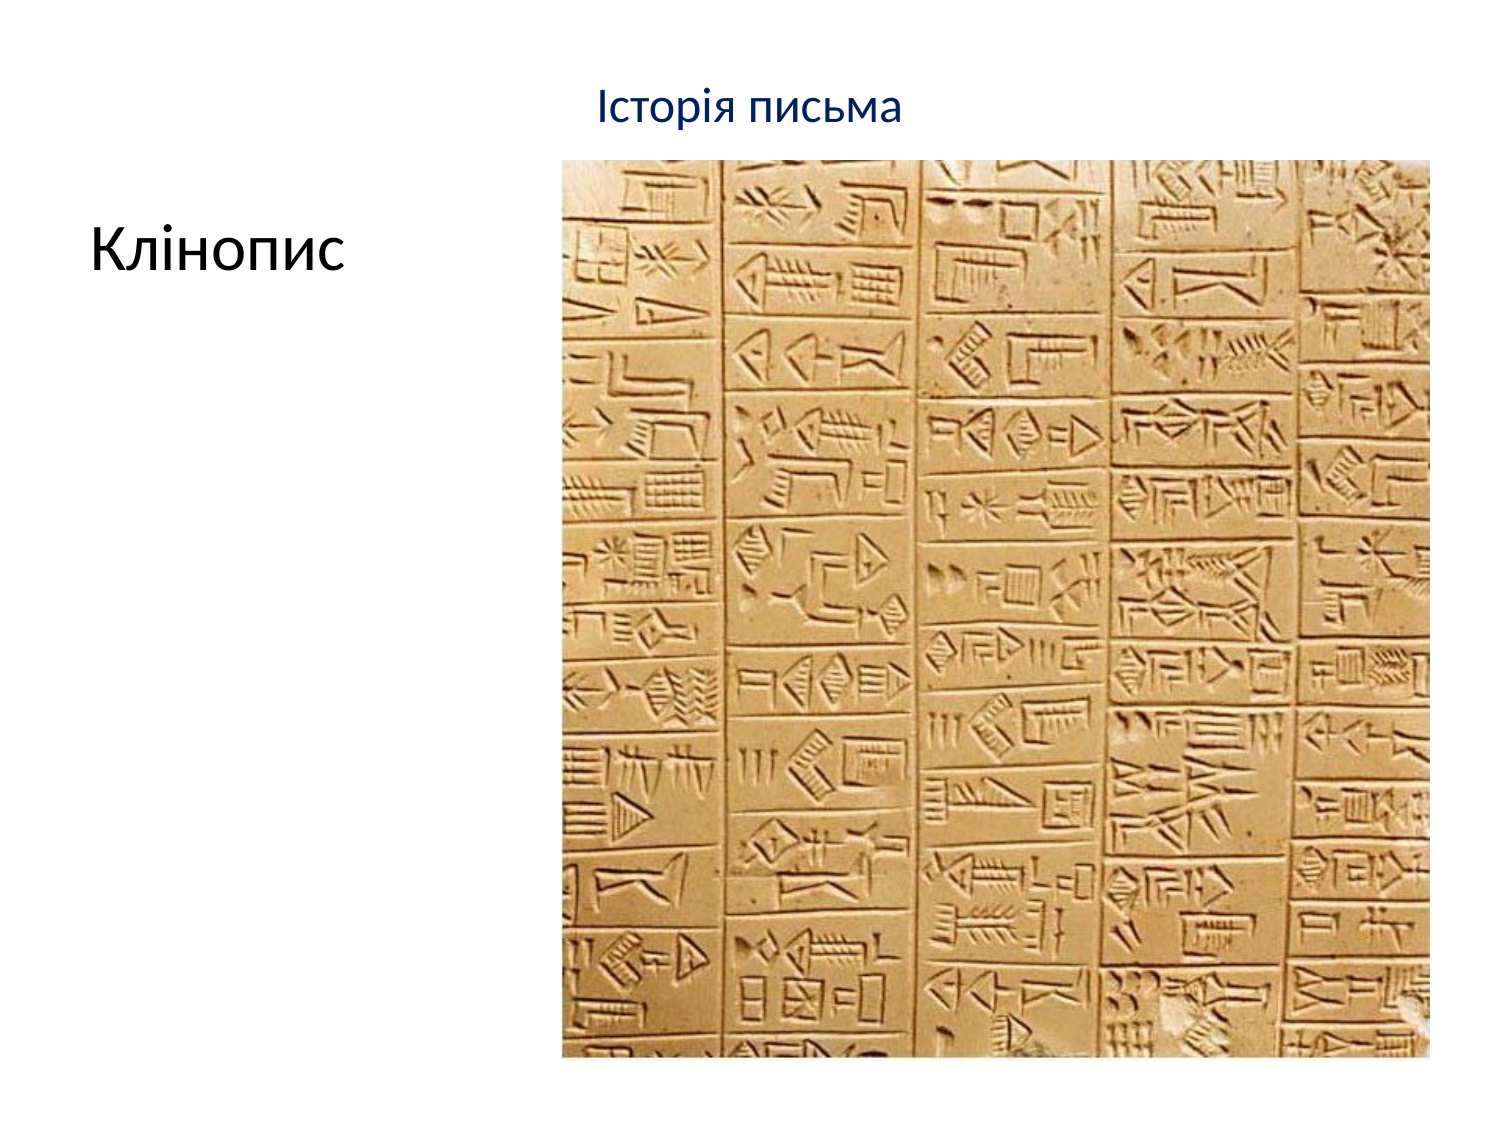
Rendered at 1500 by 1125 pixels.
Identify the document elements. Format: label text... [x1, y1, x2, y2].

picture [560, 160, 1430, 1062]
list Клінопис [75, 196, 555, 1005]
title Історія письма [75, 45, 1425, 161]
